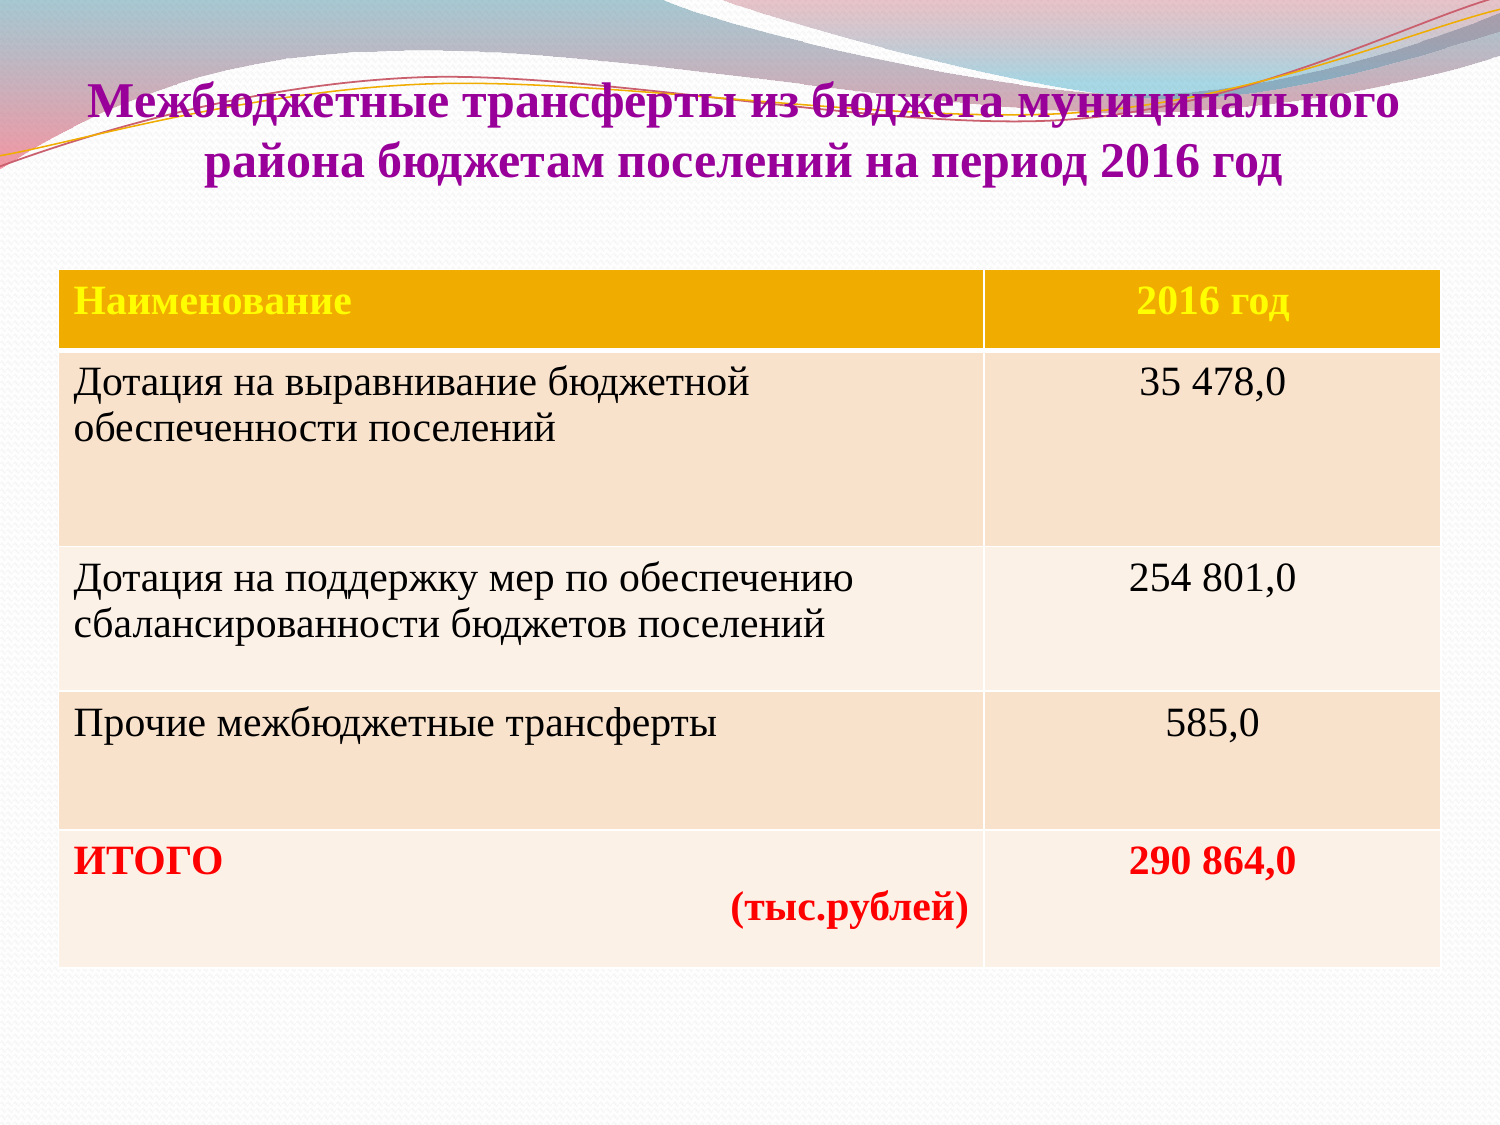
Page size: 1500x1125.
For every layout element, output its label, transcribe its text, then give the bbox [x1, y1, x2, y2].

table_cell Дотация на поддержку мер по обеспечению сбалансированности бюджетов поселений [59, 547, 983, 690]
table_cell Прочие межбюджетные трансферты [59, 692, 983, 829]
table_cell 290 864,0 [985, 831, 1440, 967]
table_cell 35 478,0 [985, 353, 1440, 546]
title Межбюджетные трансферты из бюджета муниципального района бюджетам поселений на период 2016 год [35, 35, 1454, 188]
table_cell 254 801,0 [985, 547, 1440, 690]
table_header Наименование [59, 270, 983, 348]
table_cell ИТОГО (тыс.рублей) [59, 831, 983, 967]
table_cell 585,0 [985, 692, 1440, 829]
table_cell Дотация на выравнивание бюджетной обеспеченности поселений [59, 353, 983, 546]
table_header 2016 год [985, 270, 1440, 348]
